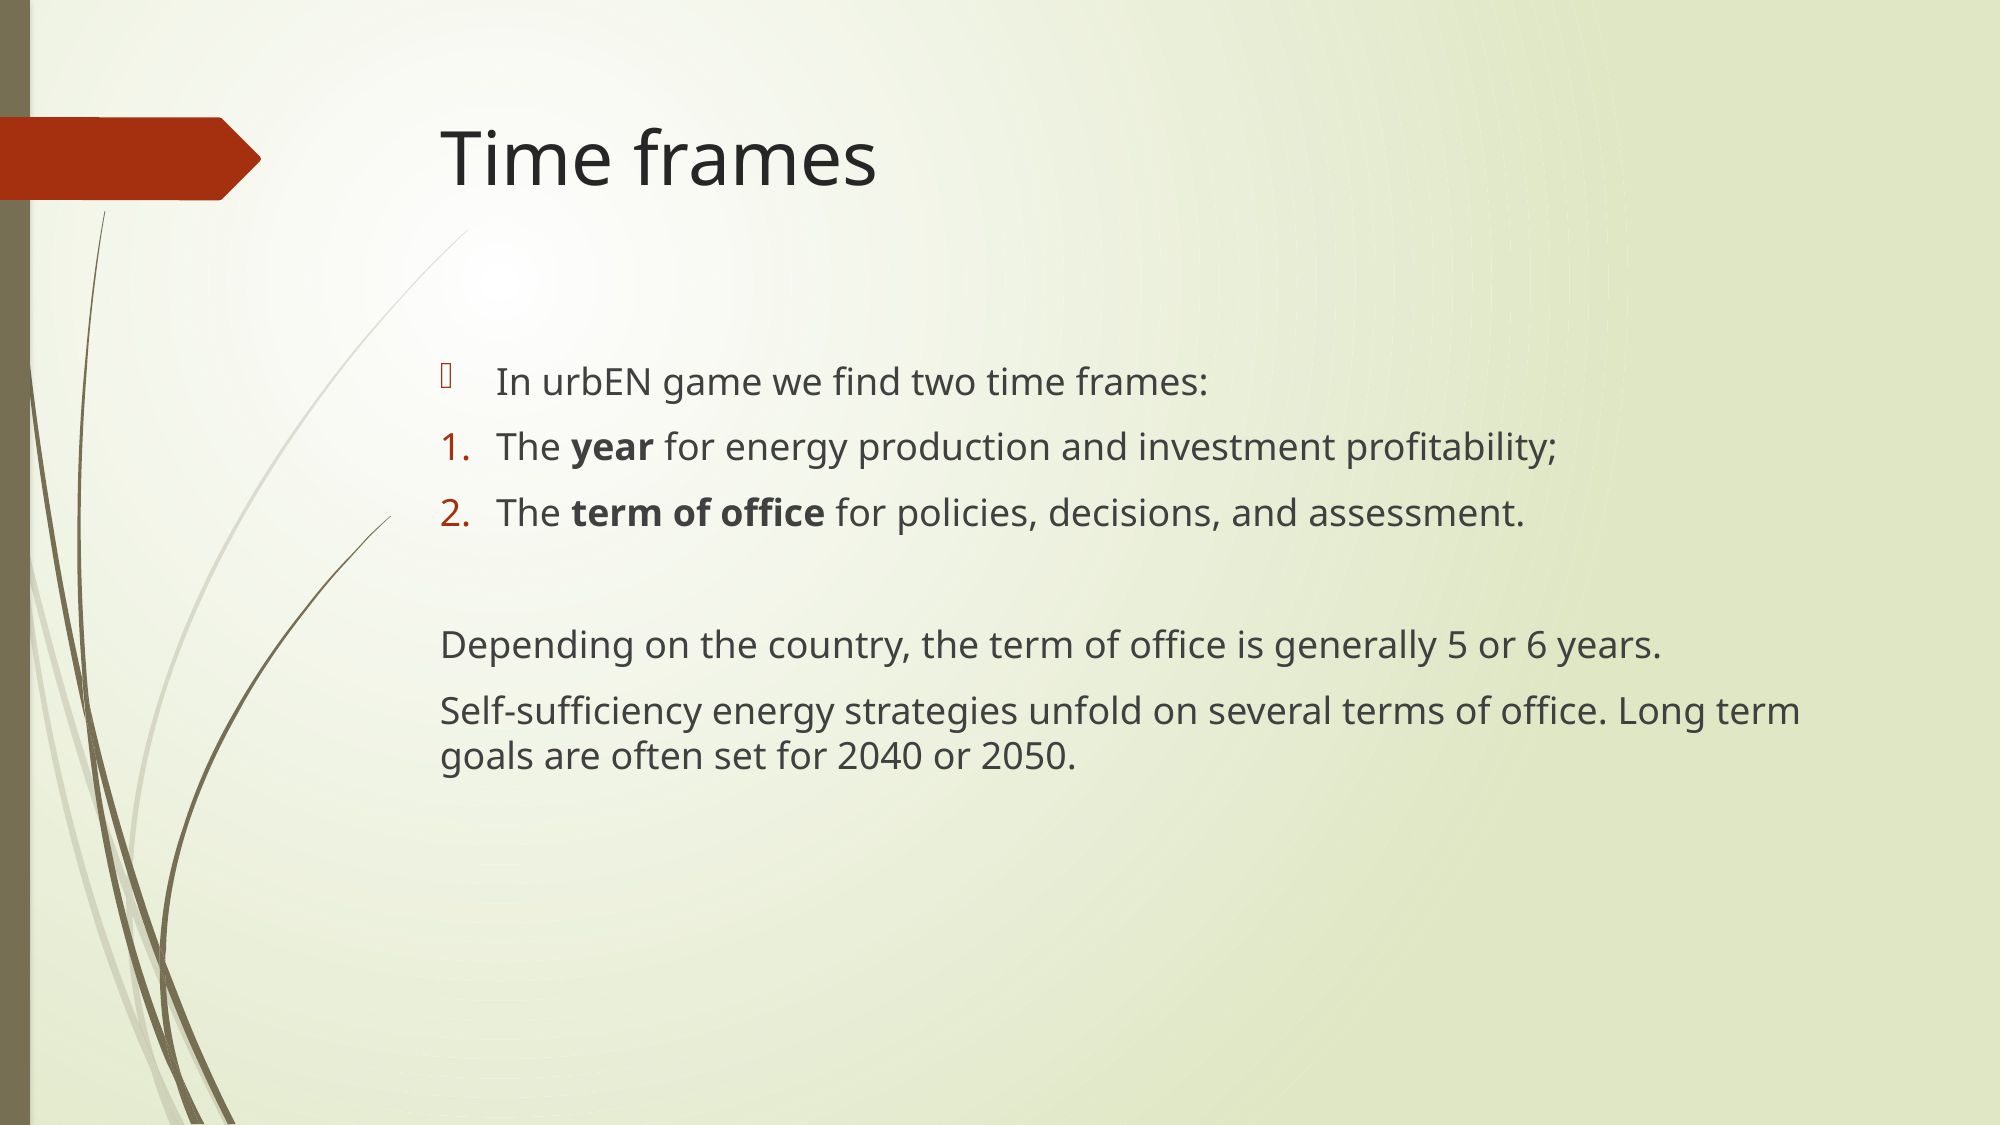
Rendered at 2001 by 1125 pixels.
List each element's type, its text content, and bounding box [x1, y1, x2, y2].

list In urbEN game we find two time frames: The year for energy production and investment profitability; The term of office for policies, decisions, and assessment. Depending on the country, the term of office is generally 5 or 6 years. Self-sufficiency energy strategies unfold on several terms of office. Long term goals are often set for 2040 or 2050. [424, 350, 1888, 970]
title Time frames [425, 102, 1888, 313]
